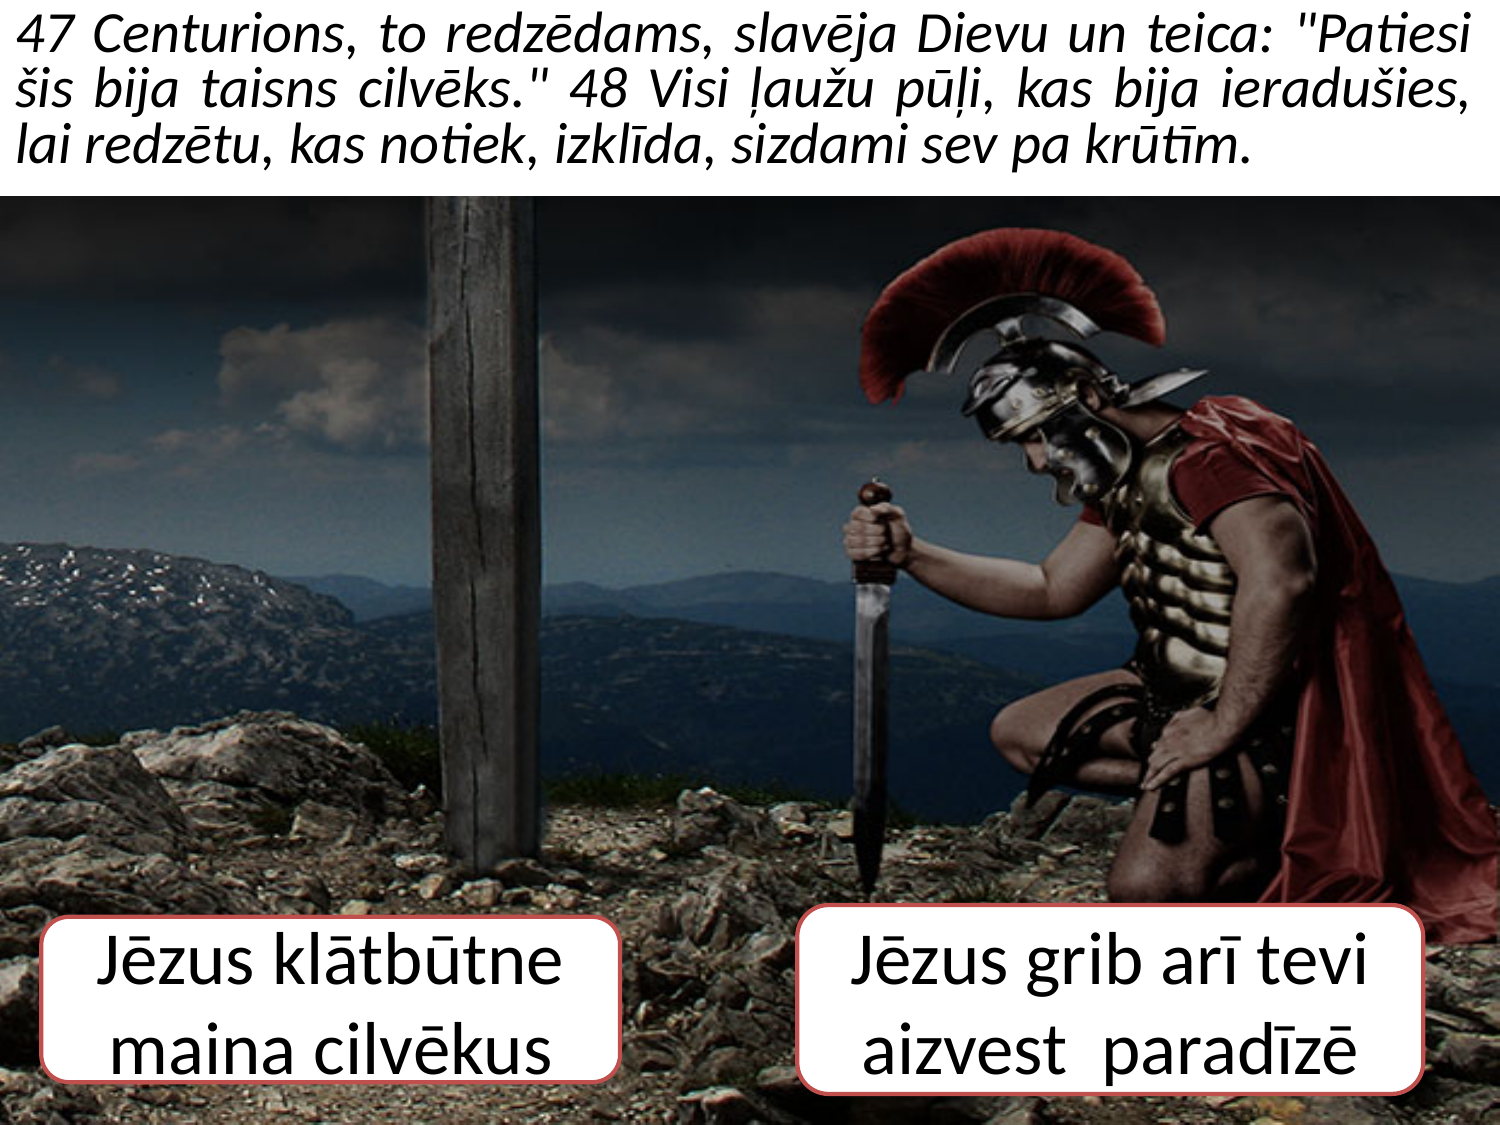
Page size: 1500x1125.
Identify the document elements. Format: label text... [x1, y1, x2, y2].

list 47 Centurions, to redzēdams, slavēja Dievu un teica: "Patiesi šis bija taisns cilvēks." 48 Visi ļaužu pūļi, kas bija ieradušies, lai redzētu, kas notiek, izklīda, sizdami sev pa krūtīm. [0, 0, 1489, 195]
picture [0, 195, 1500, 1125]
